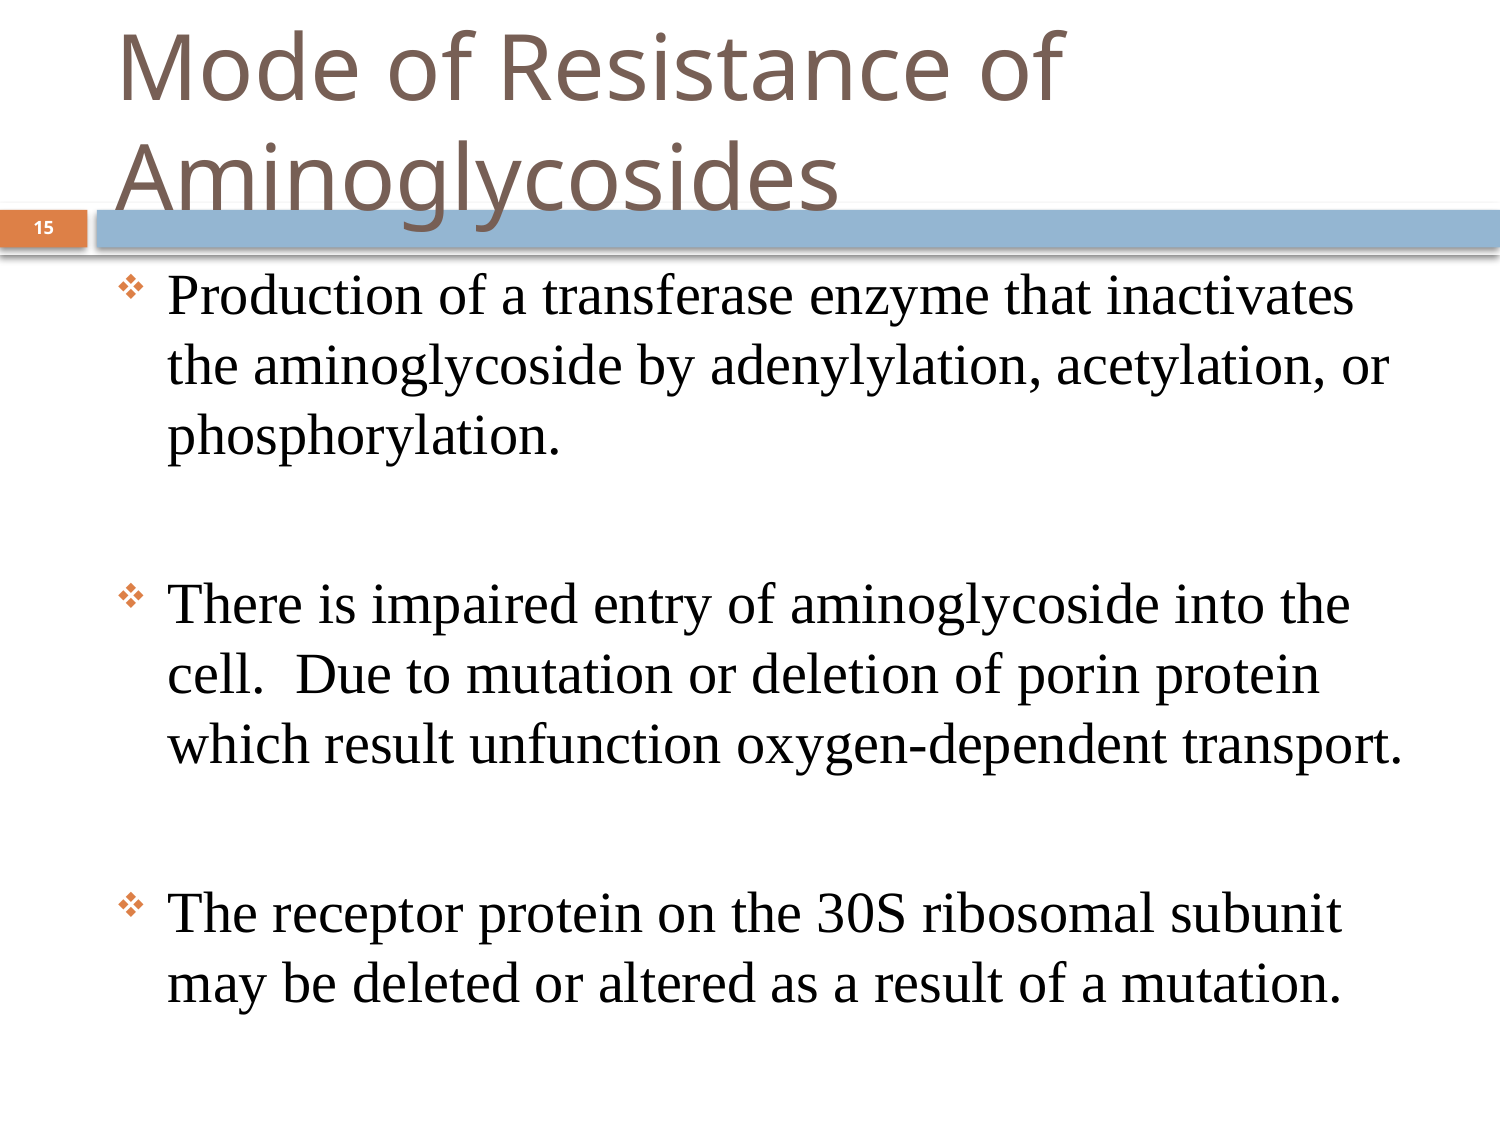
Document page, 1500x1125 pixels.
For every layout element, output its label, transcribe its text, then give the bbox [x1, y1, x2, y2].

title Mode of Resistance of Aminoglycosides [100, 37, 1438, 200]
list Production of a transferase enzyme that inactivates the aminoglycoside by adenylylation, acetylation, or phosphorylation. There is impaired entry of aminoglycoside into the cell. Due to mutation or deletion of porin protein which result unfunction oxygen-dependent transport. The receptor protein on the 30S ribosomal subunit may be deleted or altered as a result of a mutation. [100, 248, 1438, 1000]
slide_number 15 [0, 208, 88, 249]
